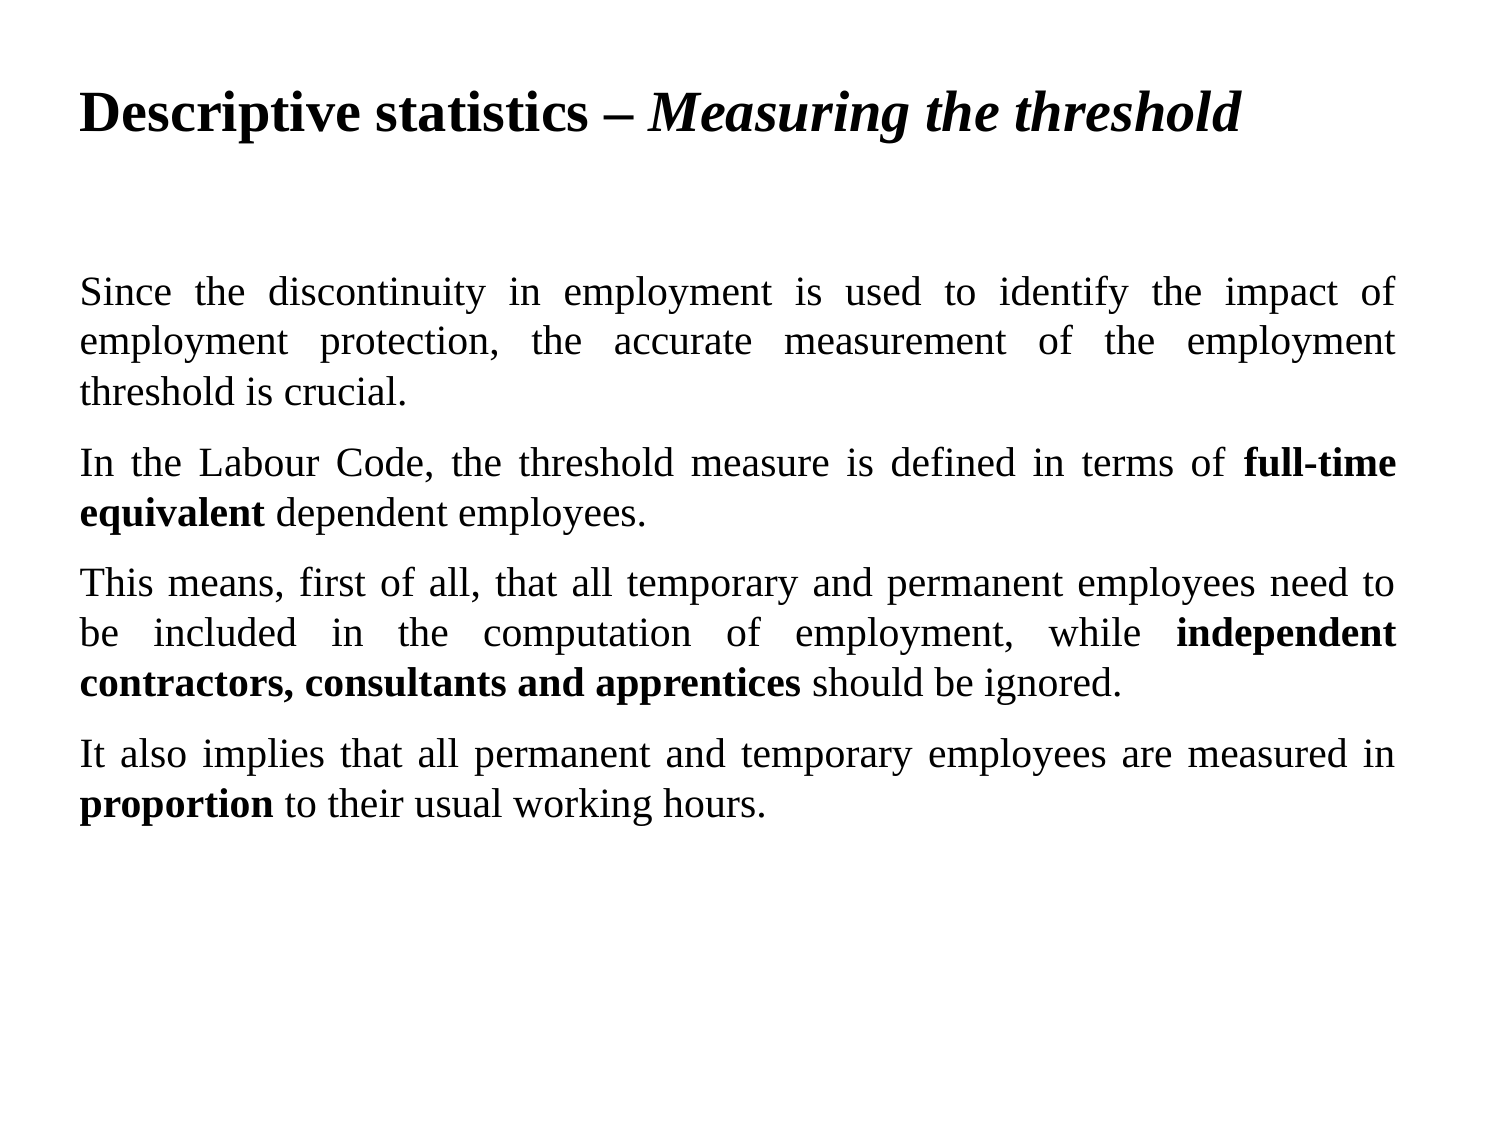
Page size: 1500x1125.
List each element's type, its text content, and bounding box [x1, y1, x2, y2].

text_box Since the discontinuity in employment is used to identify the impact of employment protection, the accurate measurement of the employment threshold is crucial. In the Labour Code, the threshold measure is defined in terms of full-time equivalent dependent employees. This means, first of all, that all temporary and permanent employees need to be included in the computation of employment, while independent contractors, consultants and apprentices should be ignored. It also implies that all permanent and temporary employees are measured in proportion to their usual working hours. [64, 256, 1412, 834]
title Descriptive statistics – Measuring the threshold [64, 66, 1341, 150]
